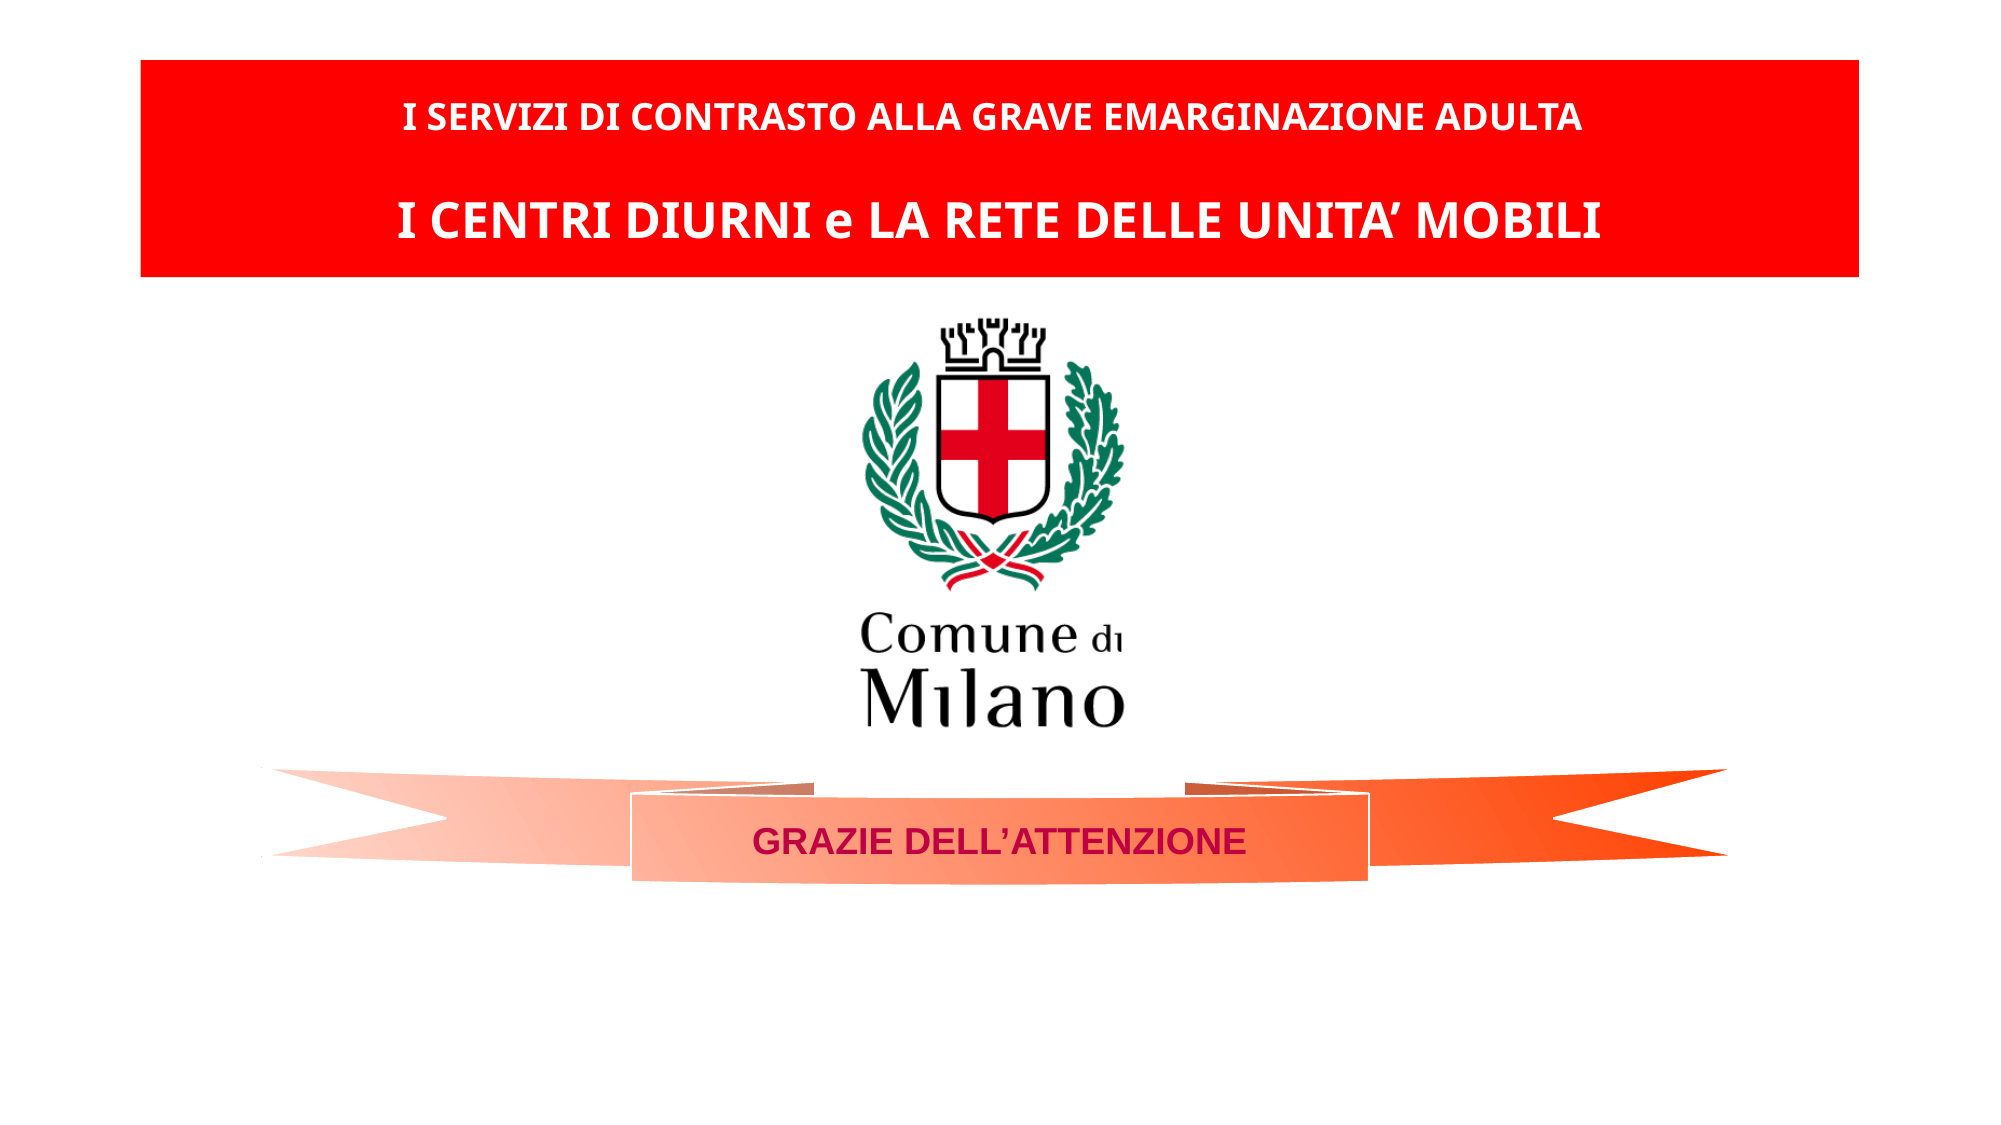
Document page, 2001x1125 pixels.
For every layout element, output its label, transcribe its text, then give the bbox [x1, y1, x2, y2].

picture [678, 29, 1321, 912]
text_box GRAZIE DELL’ATTENZIONE [261, 767, 673, 883]
text_box I SERVIZI DI CONTRASTO ALLA GRAVE EMARGINAZIONE ADULTA I CENTRI DIURNI e LA RETE DELLE UNITA’ MOBILI [140, 60, 673, 278]
text_box GRAZIE DELL’ATTENZIONE [1326, 767, 1738, 883]
text_box I SERVIZI DI CONTRASTO ALLA GRAVE EMARGINAZIONE ADULTA I CENTRI DIURNI e LA RETE DELLE UNITA’ MOBILI [1326, 60, 1859, 278]
